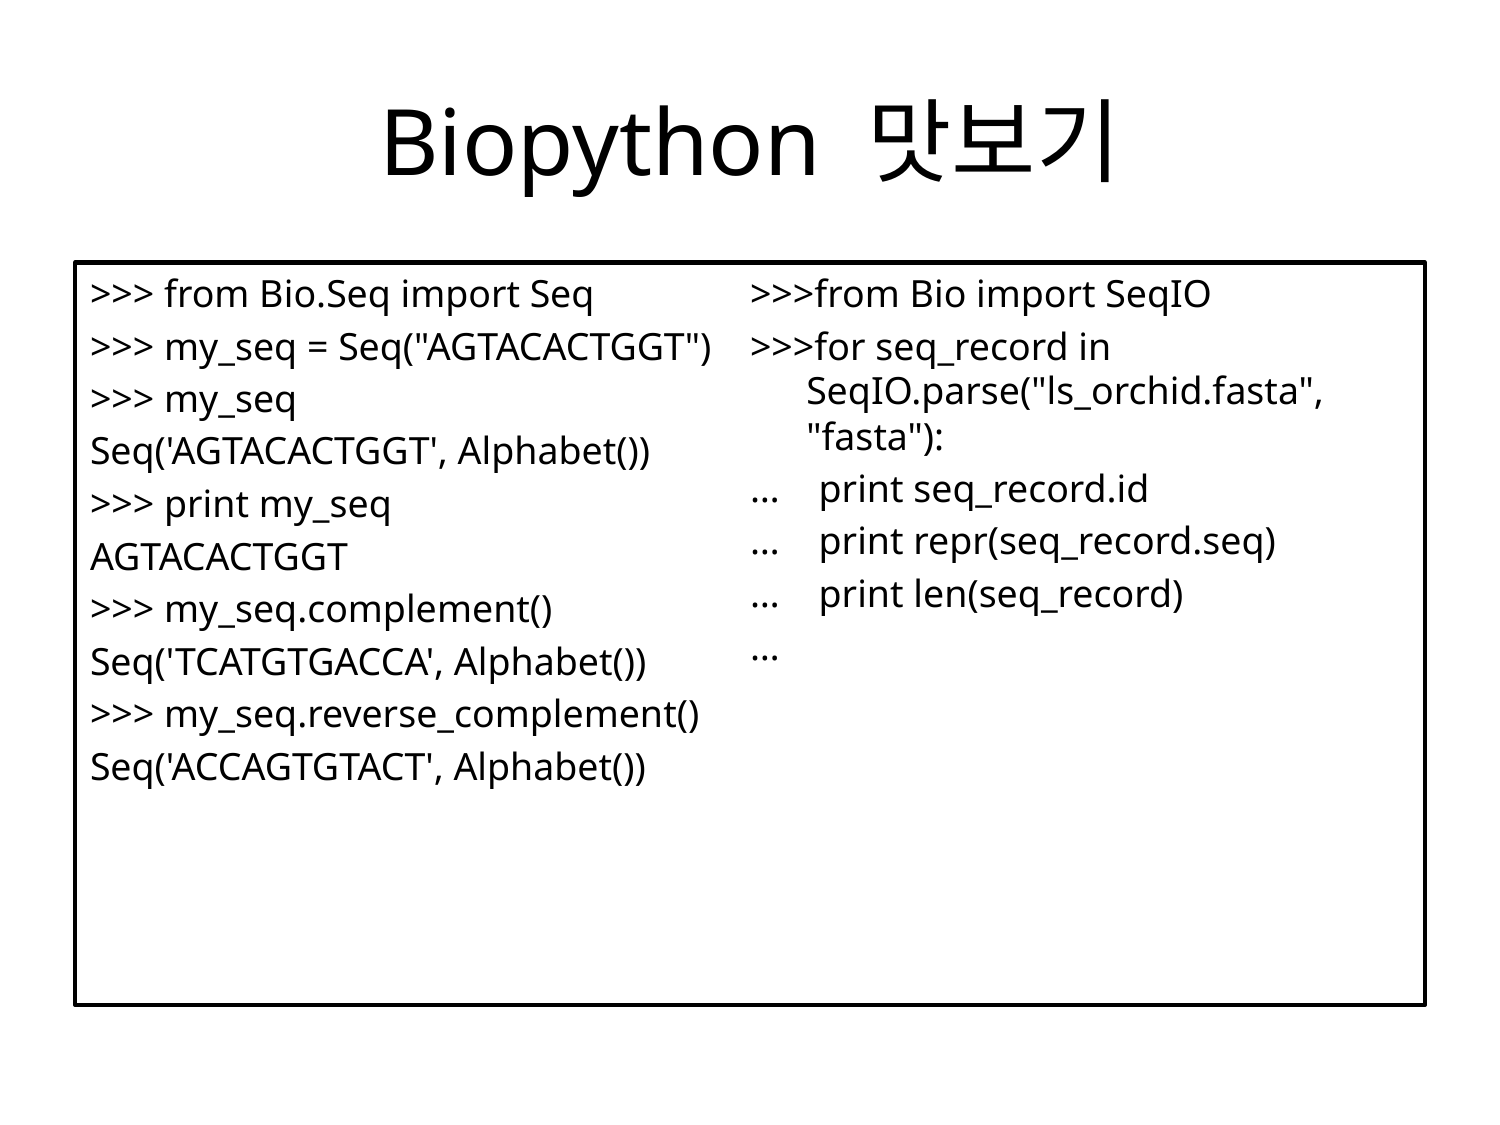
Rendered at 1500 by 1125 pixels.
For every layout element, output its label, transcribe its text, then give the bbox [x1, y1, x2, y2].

title Biopython 맛보기 [75, 45, 1425, 233]
list >>> from Bio.Seq import Seq >>> my_seq = Seq("AGTACACTGGT") >>> my_seq Seq('AGTACACTGGT', Alphabet()) >>> print my_seq AGTACACTGGT >>> my_seq.complement() Seq('TCATGTGACCA', Alphabet()) >>> my_seq.reverse_complement() Seq('ACCAGTGTACT', Alphabet()) >>>from Bio import SeqIO >>>for seq_record in SeqIO.parse("ls_orchid.fasta", "fasta"): … print seq_record.id … print repr(seq_record.seq) … print len(seq_record) … [73, 260, 1427, 1007]
